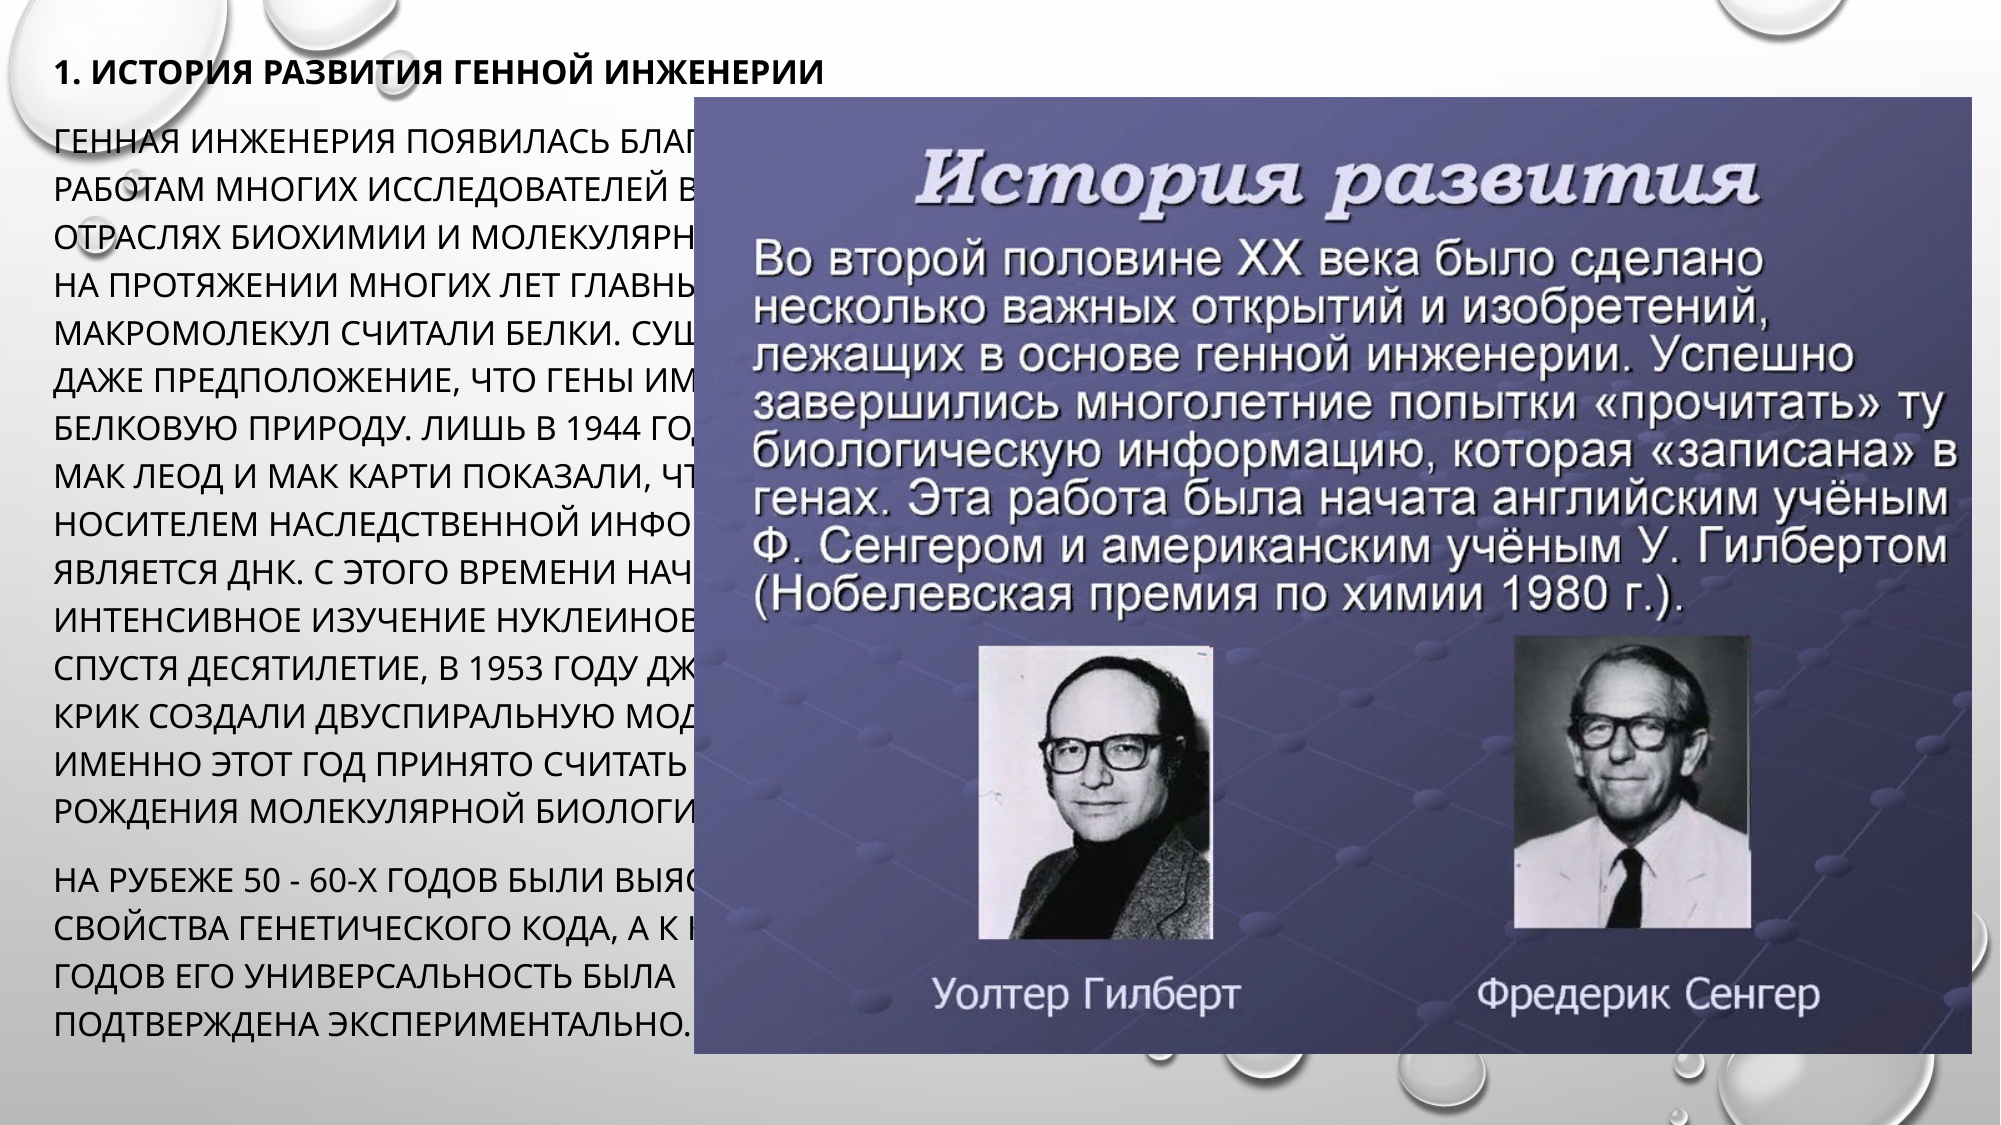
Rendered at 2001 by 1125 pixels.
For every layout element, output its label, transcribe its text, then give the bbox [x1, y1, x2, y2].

list 1. История развития генной инженерии Генная инженерия появилась благодаря работам многих исследователей в разных отраслях биохимии и молекулярной генетики. На протяжении многих лет главным классом макромолекул считали белки. Существовало даже предположение, что гены имеют белковую природу. Лишь в 1944 году Эйвери, Мак Леод и Мак Карти показали, что носителем наследственной информации является ДНК. С этого времени начинается интенсивное изучение нуклеиновых кислот. Спустя десятилетие, в 1953 году Дж. Уотсон и Ф. Крик создали двуспиральную модель ДНК. Именно этот год принято считать годом рождения молекулярной биологии. На рубеже 50 - 60-х годов были выяснены свойства генетического кода, а к концу 60-х годов его универсальность была подтверждена экспериментально. [38, 35, 953, 757]
picture [0, 0, 2000, 1125]
